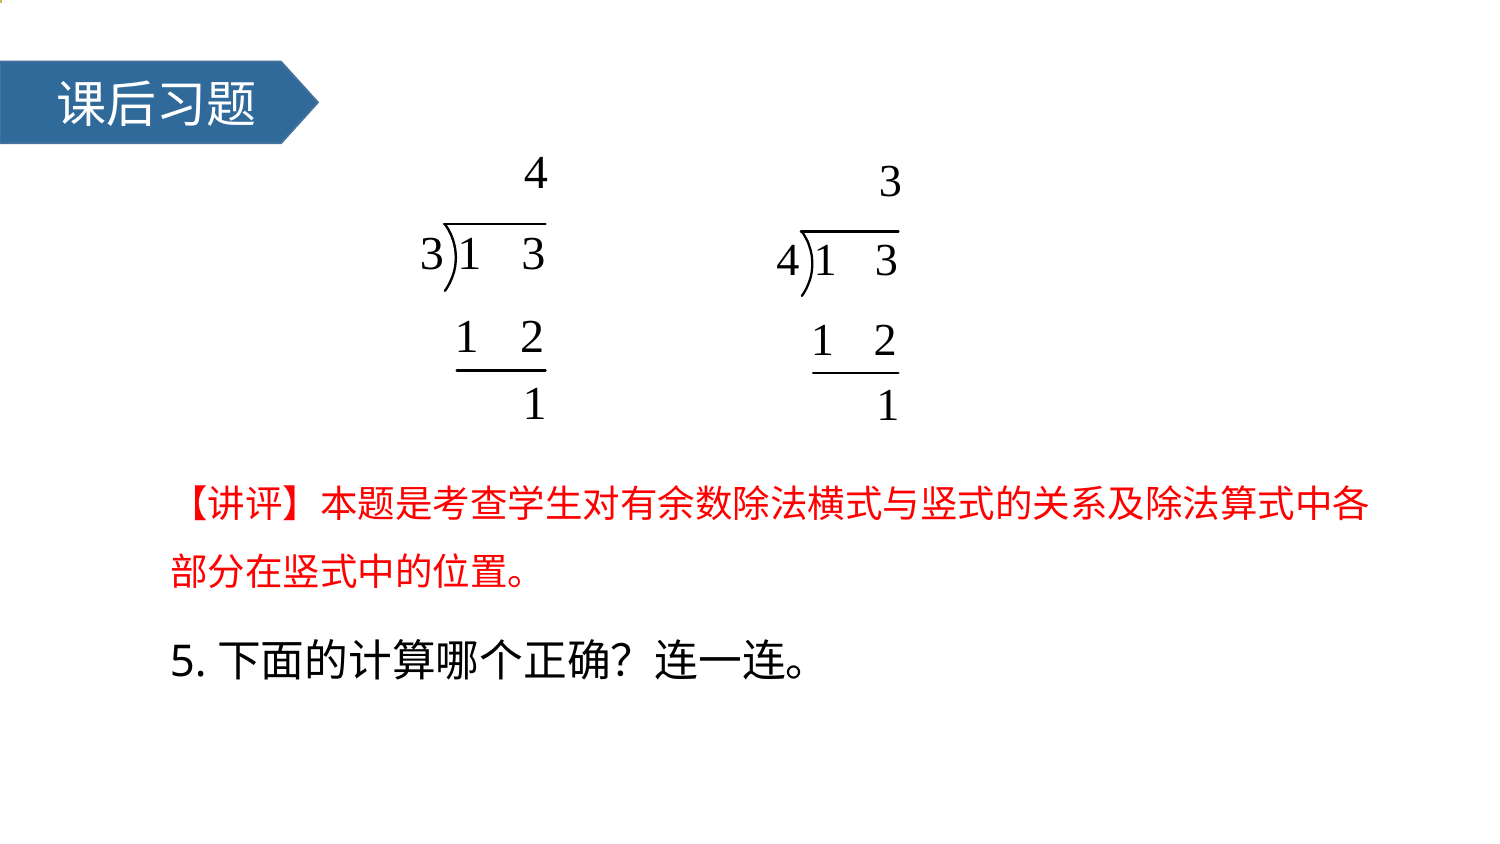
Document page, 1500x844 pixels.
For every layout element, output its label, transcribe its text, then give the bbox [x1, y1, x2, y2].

picture [413, 143, 555, 440]
text_box 课后习题 [0, 61, 318, 144]
text_box 【讲评】本题是考查学生对有余数除法横式与竖式的关系及除法算式中各部分在竖式中的位置。 [158, 452, 1413, 599]
picture [769, 153, 908, 440]
text_box 5.下面的计算哪个正确？连一连。 [158, 627, 841, 692]
